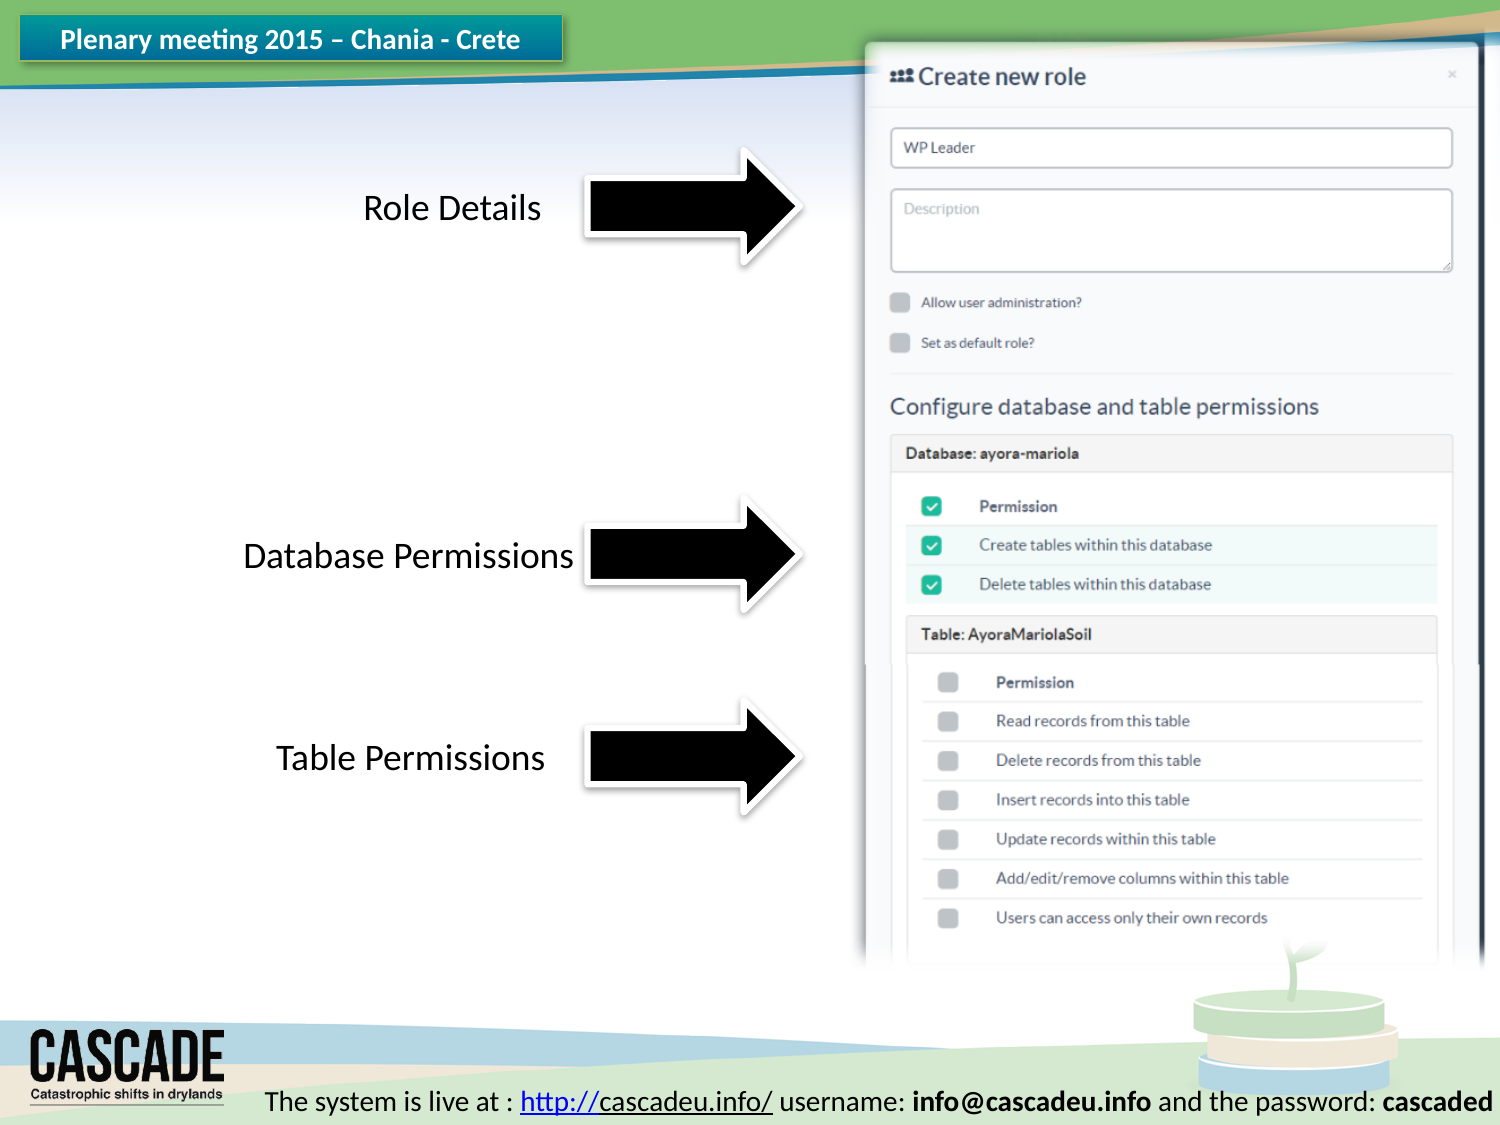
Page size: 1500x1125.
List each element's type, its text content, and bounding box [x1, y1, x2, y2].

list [849, 24, 1500, 971]
text_box [584, 147, 804, 266]
text_box Role Details [348, 175, 557, 236]
text_box [585, 494, 804, 614]
text_box Database Permissions [228, 523, 590, 584]
picture [0, 0, 1500, 90]
text_box The system is live at : http://cascadeu.info/ username: info@cascadeu.info and the password: cascaded [249, 1074, 1500, 1125]
picture [29, 1029, 224, 1106]
text_box [584, 697, 804, 816]
text_box Table Permissions [261, 725, 561, 786]
